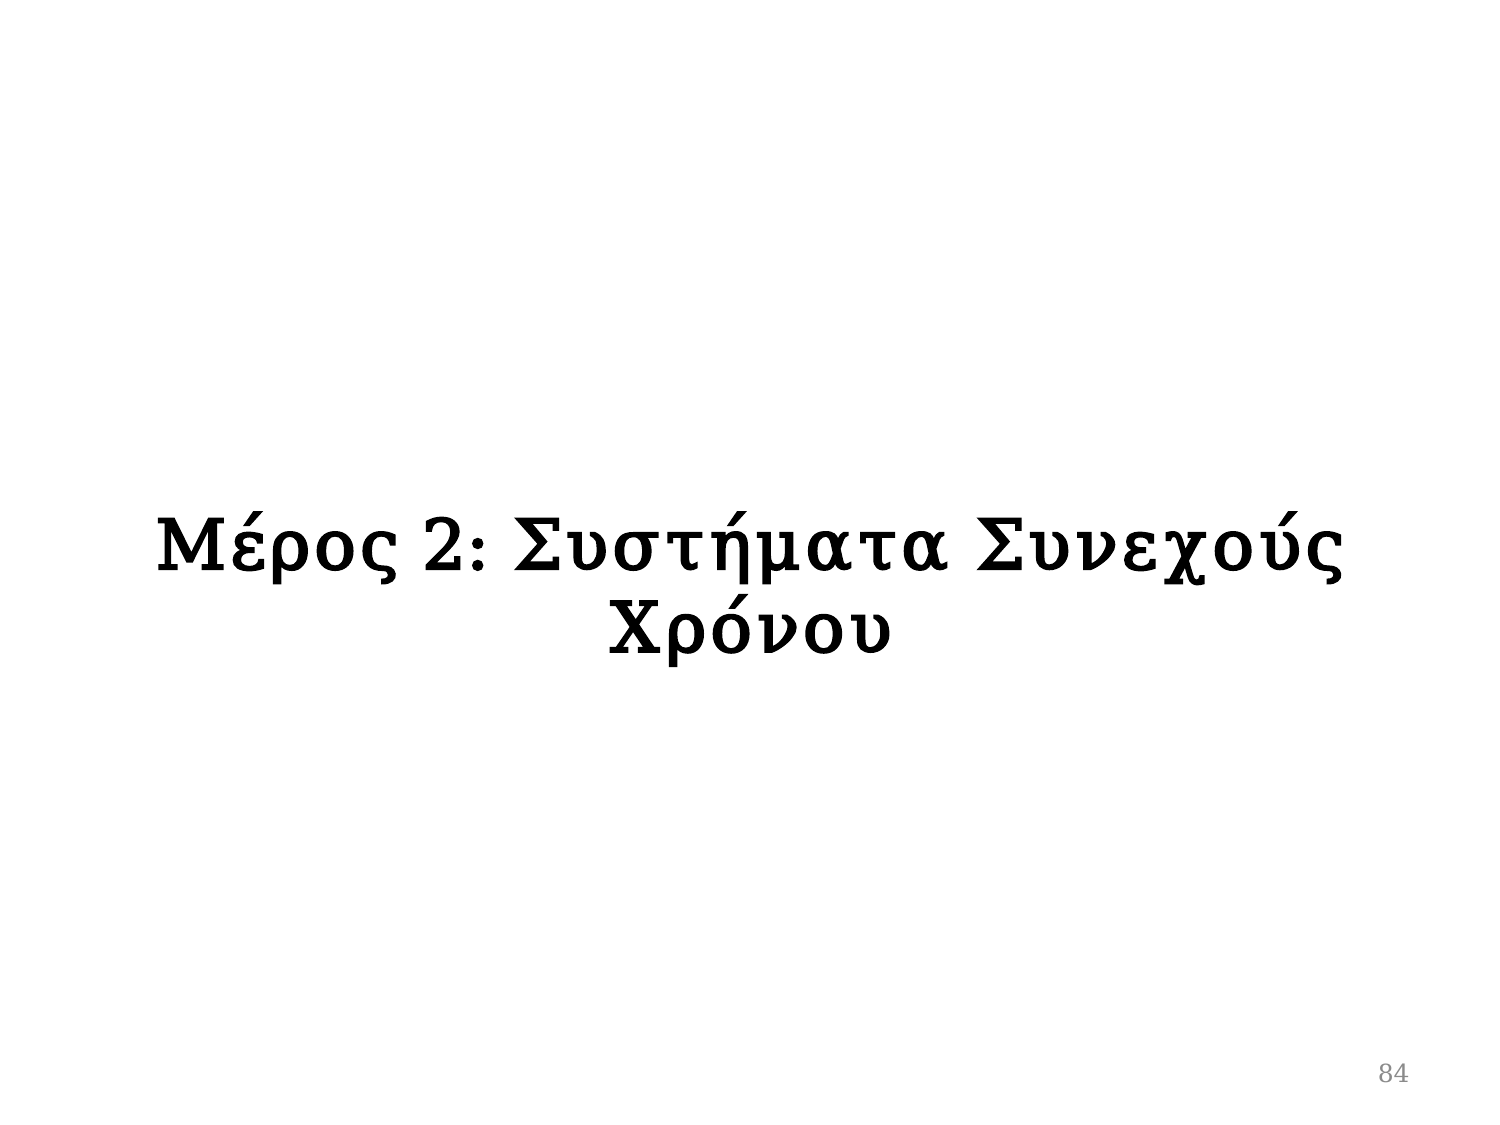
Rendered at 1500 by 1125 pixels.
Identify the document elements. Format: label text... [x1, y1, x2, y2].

text_box Μέρος 2: Συστήματα Συνεχούς Χρόνου [112, 491, 1388, 674]
slide_number 84 [1074, 1042, 1425, 1103]
